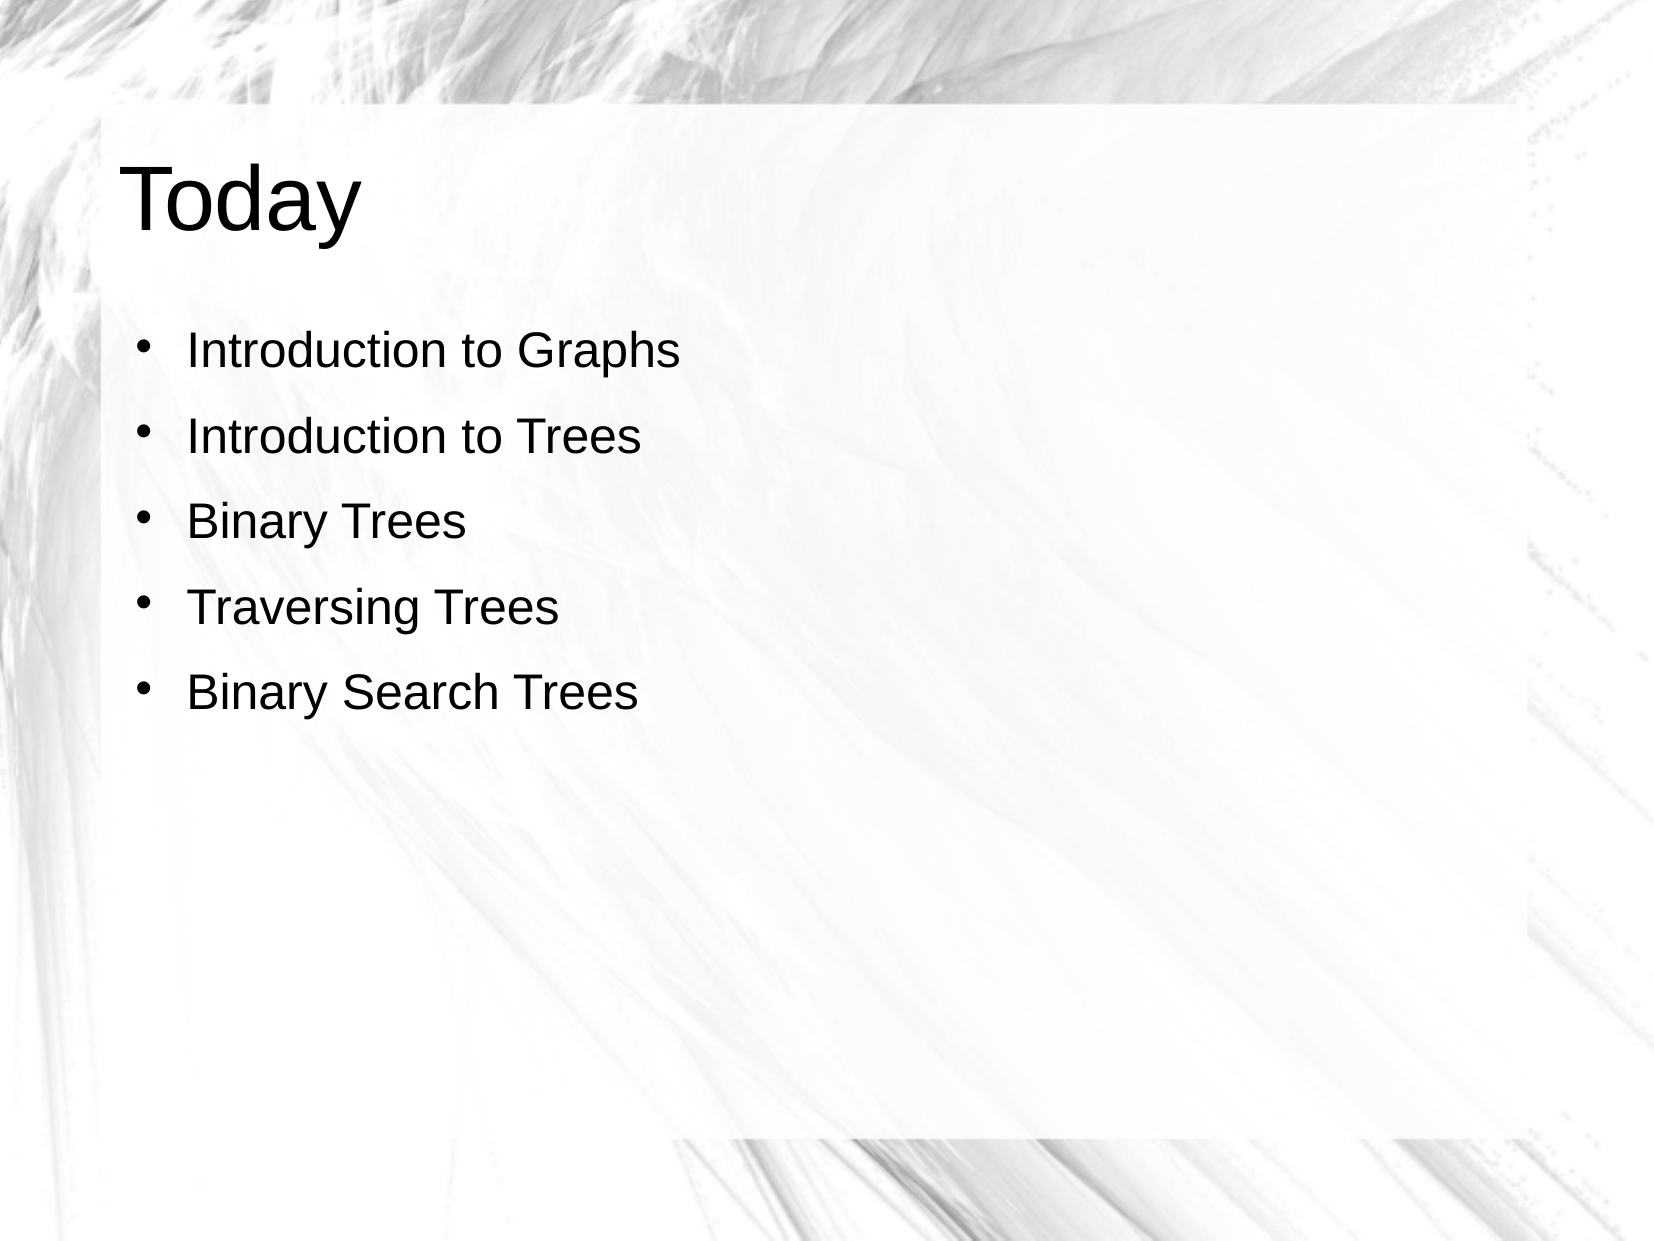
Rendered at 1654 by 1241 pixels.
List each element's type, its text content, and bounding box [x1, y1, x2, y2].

list Introduction to Graphs Introduction to Trees Binary Trees Traversing Trees Binary Search Trees [118, 319, 1571, 1109]
picture [0, 0, 1654, 1241]
title Today [118, 93, 1506, 299]
